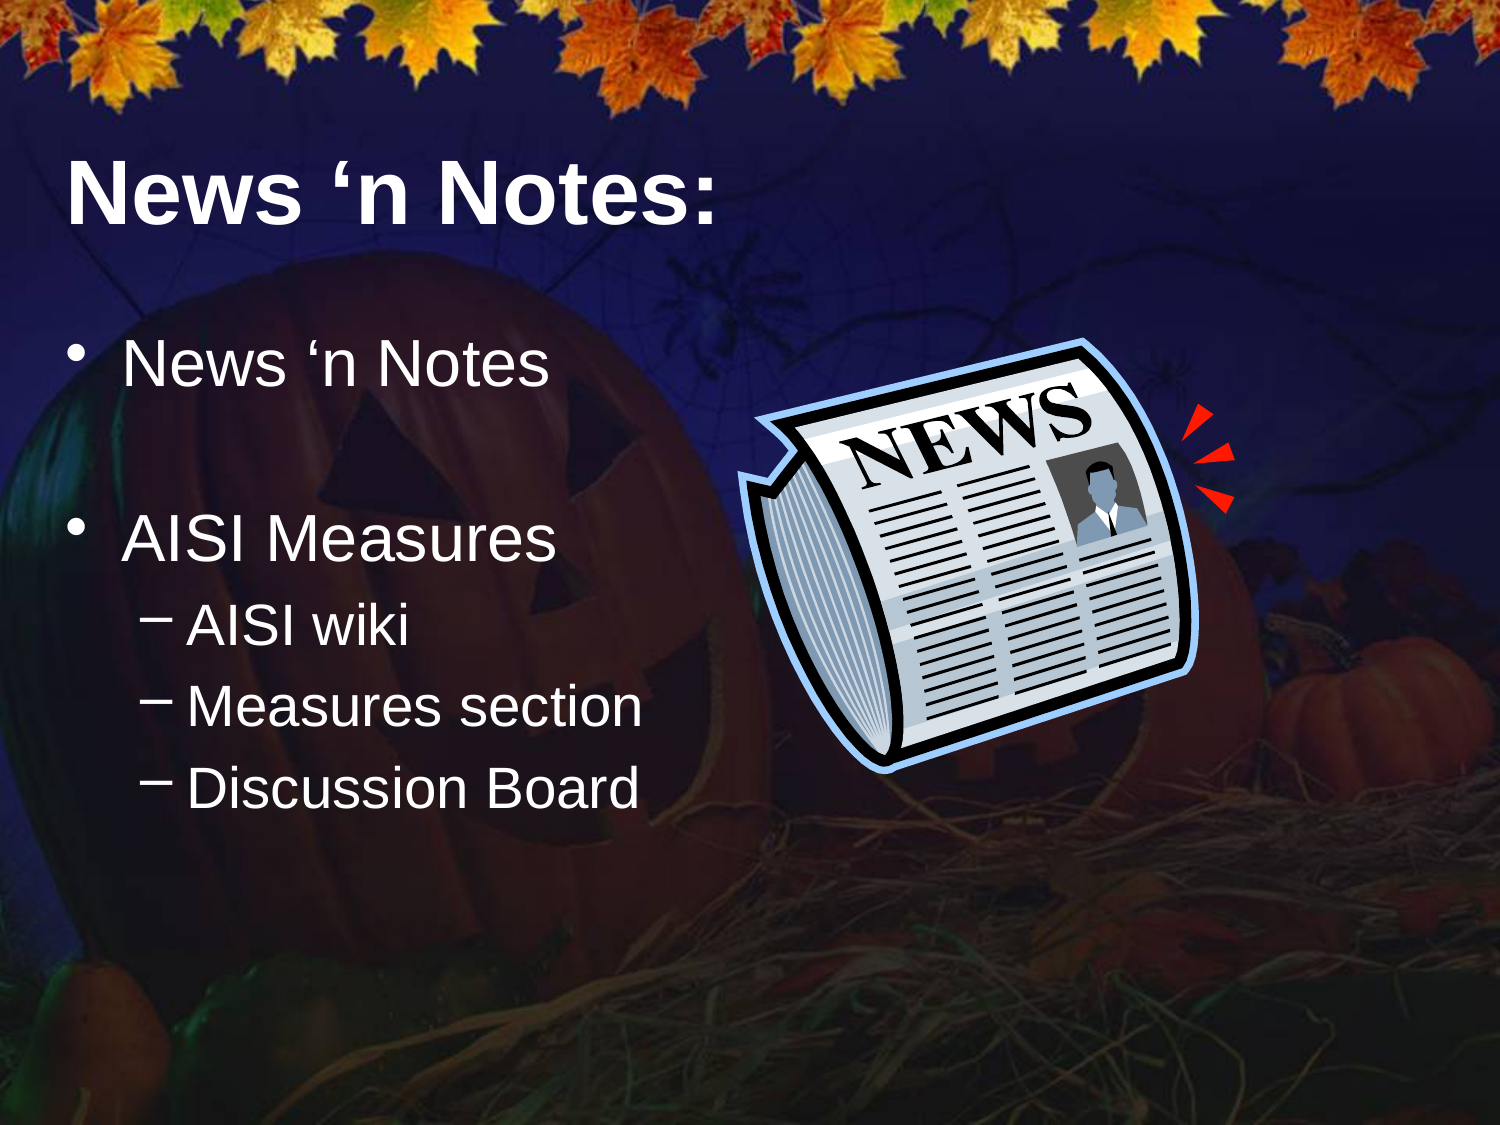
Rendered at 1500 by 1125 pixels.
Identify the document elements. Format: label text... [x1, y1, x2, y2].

picture [0, 0, 1500, 1125]
title News ‘n Notes: [49, 87, 1451, 288]
list News ‘n Notes AISI Measures AISI wiki Measures section Discussion Board [49, 312, 1451, 1013]
